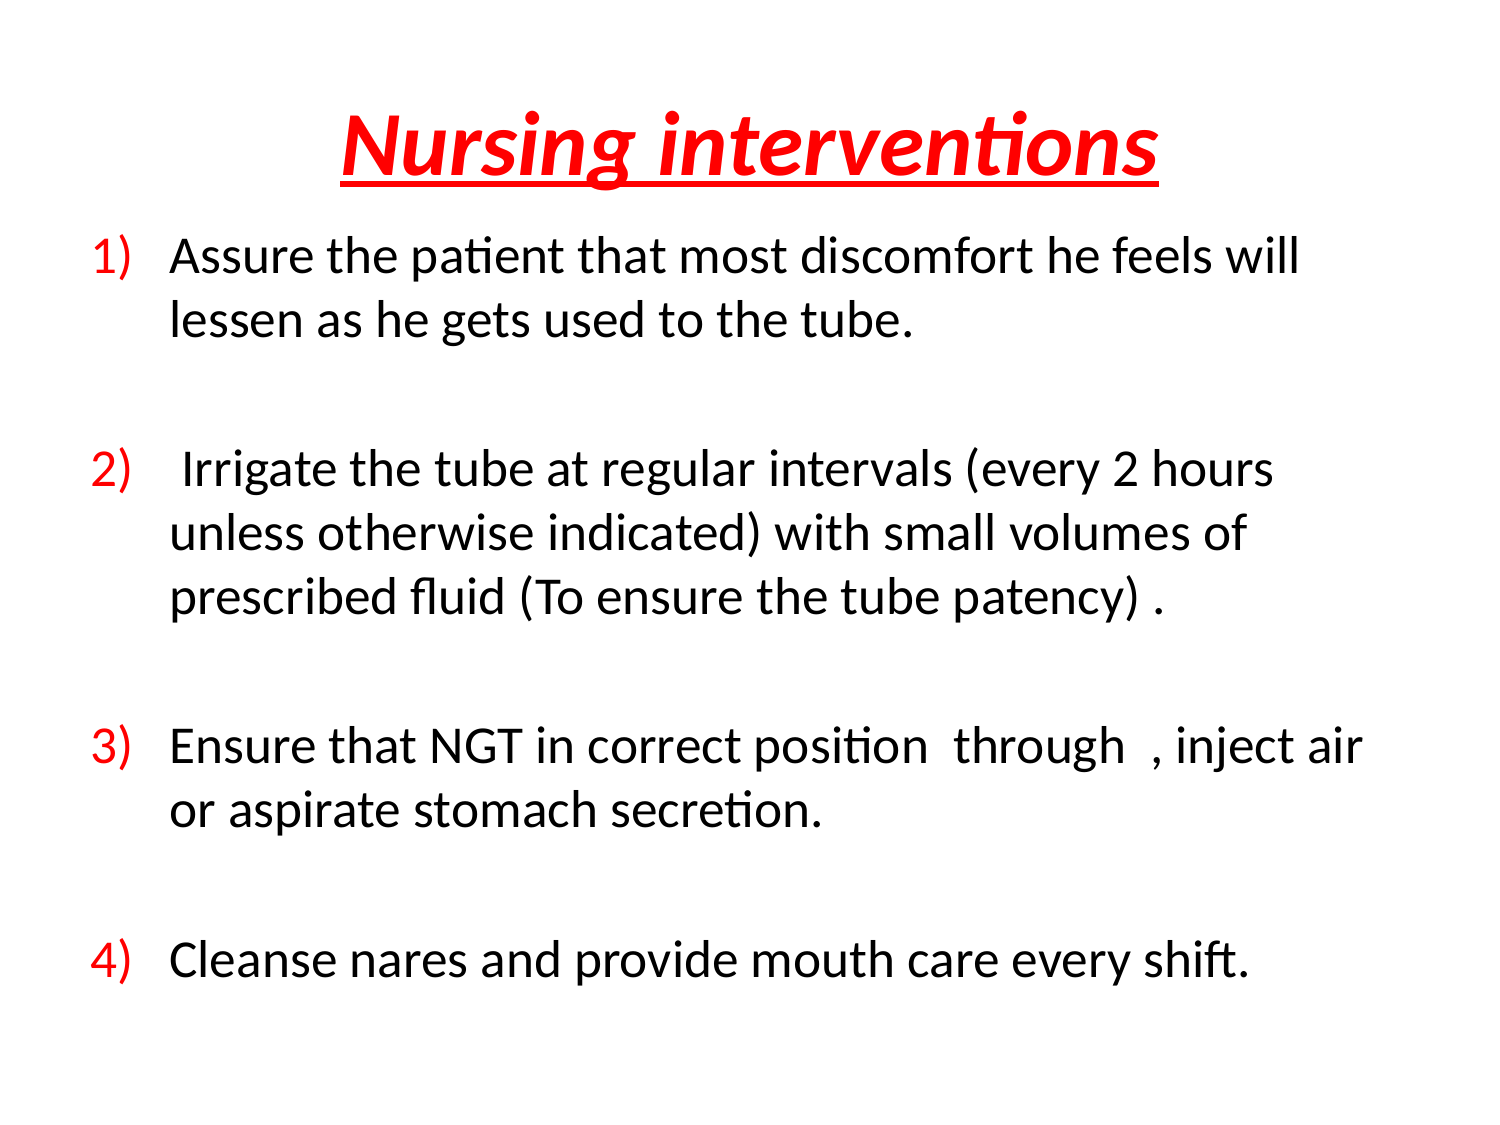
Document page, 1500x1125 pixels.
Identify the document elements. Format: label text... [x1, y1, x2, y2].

list Assure the patient that most discomfort he feels will lessen as he gets used to the tube. Irrigate the tube at regular intervals (every 2 hours unless otherwise indicated) with small volumes of prescribed fluid (To ensure the tube patency) . Ensure that NGT in correct position through , inject air or aspirate stomach secretion. Cleanse nares and provide mouth care every shift. [75, 212, 1425, 1005]
title Nursing interventions [75, 45, 1425, 212]
